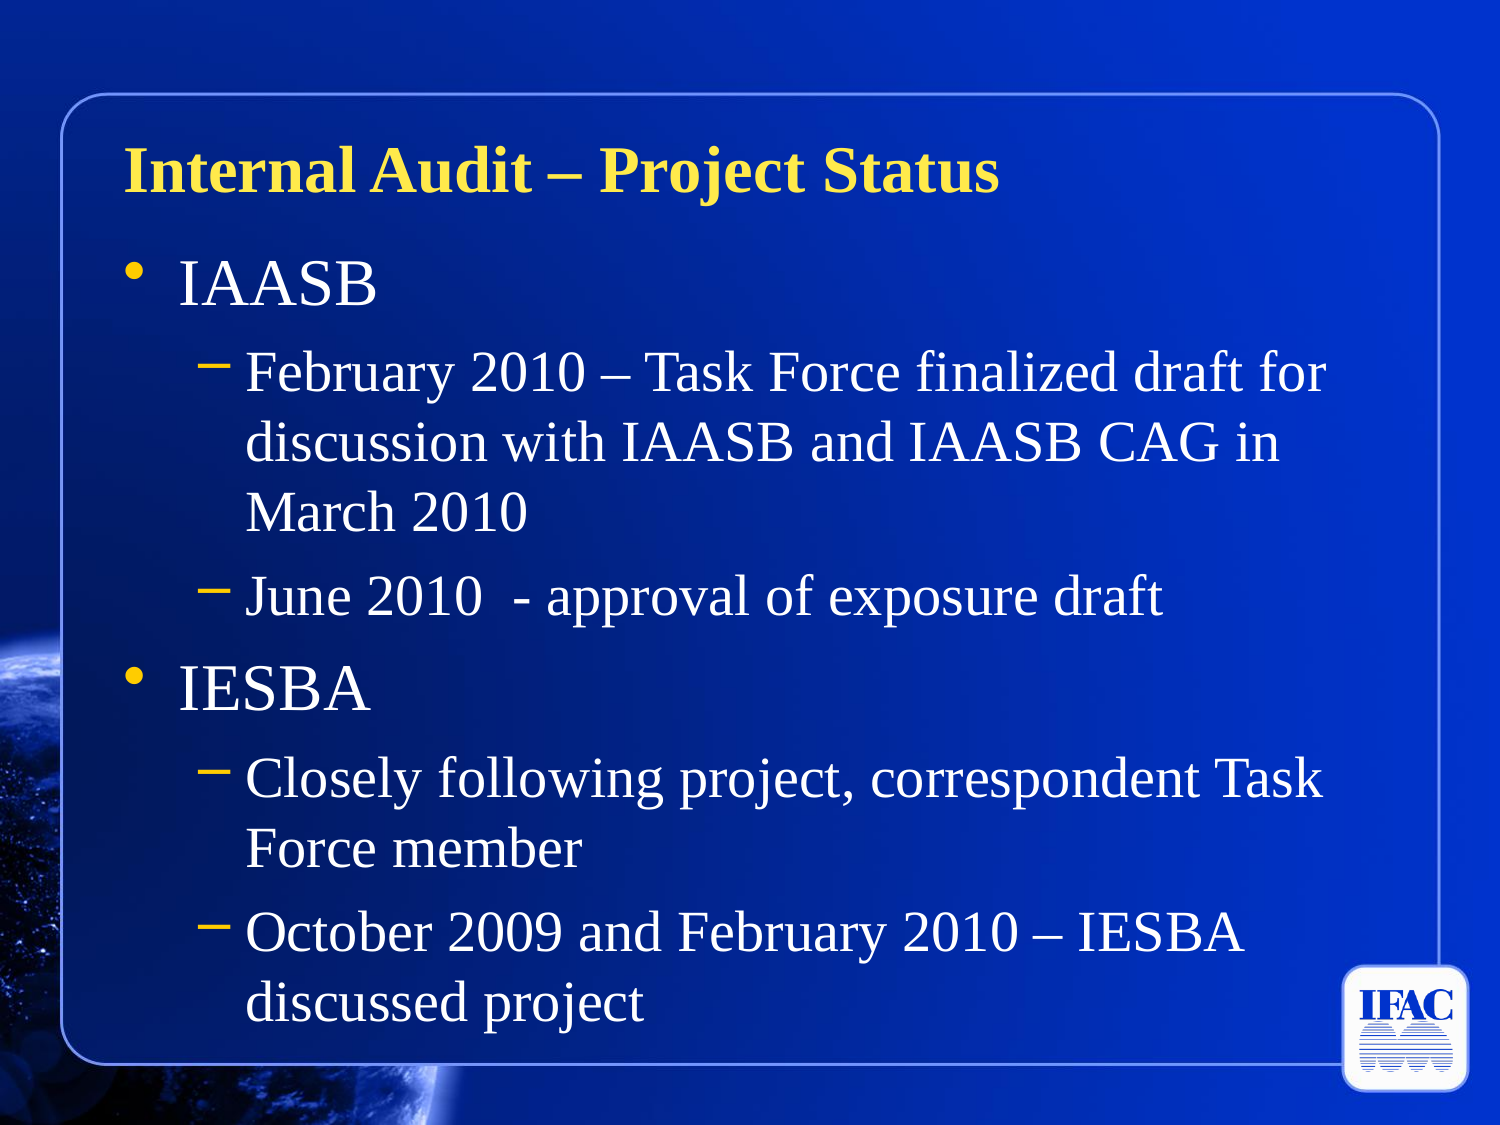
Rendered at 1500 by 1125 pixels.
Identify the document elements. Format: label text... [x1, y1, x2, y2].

picture [0, 0, 1500, 1125]
list IAASB February 2010 – Task Force finalized draft for discussion with IAASB and IAASB CAG in March 2010 June 2010 - approval of exposure draft IESBA Closely following project, correspondent Task Force member October 2009 and February 2010 – IESBA discussed project [107, 230, 1411, 1048]
list Internal Audit – Project Status [107, 118, 1411, 215]
